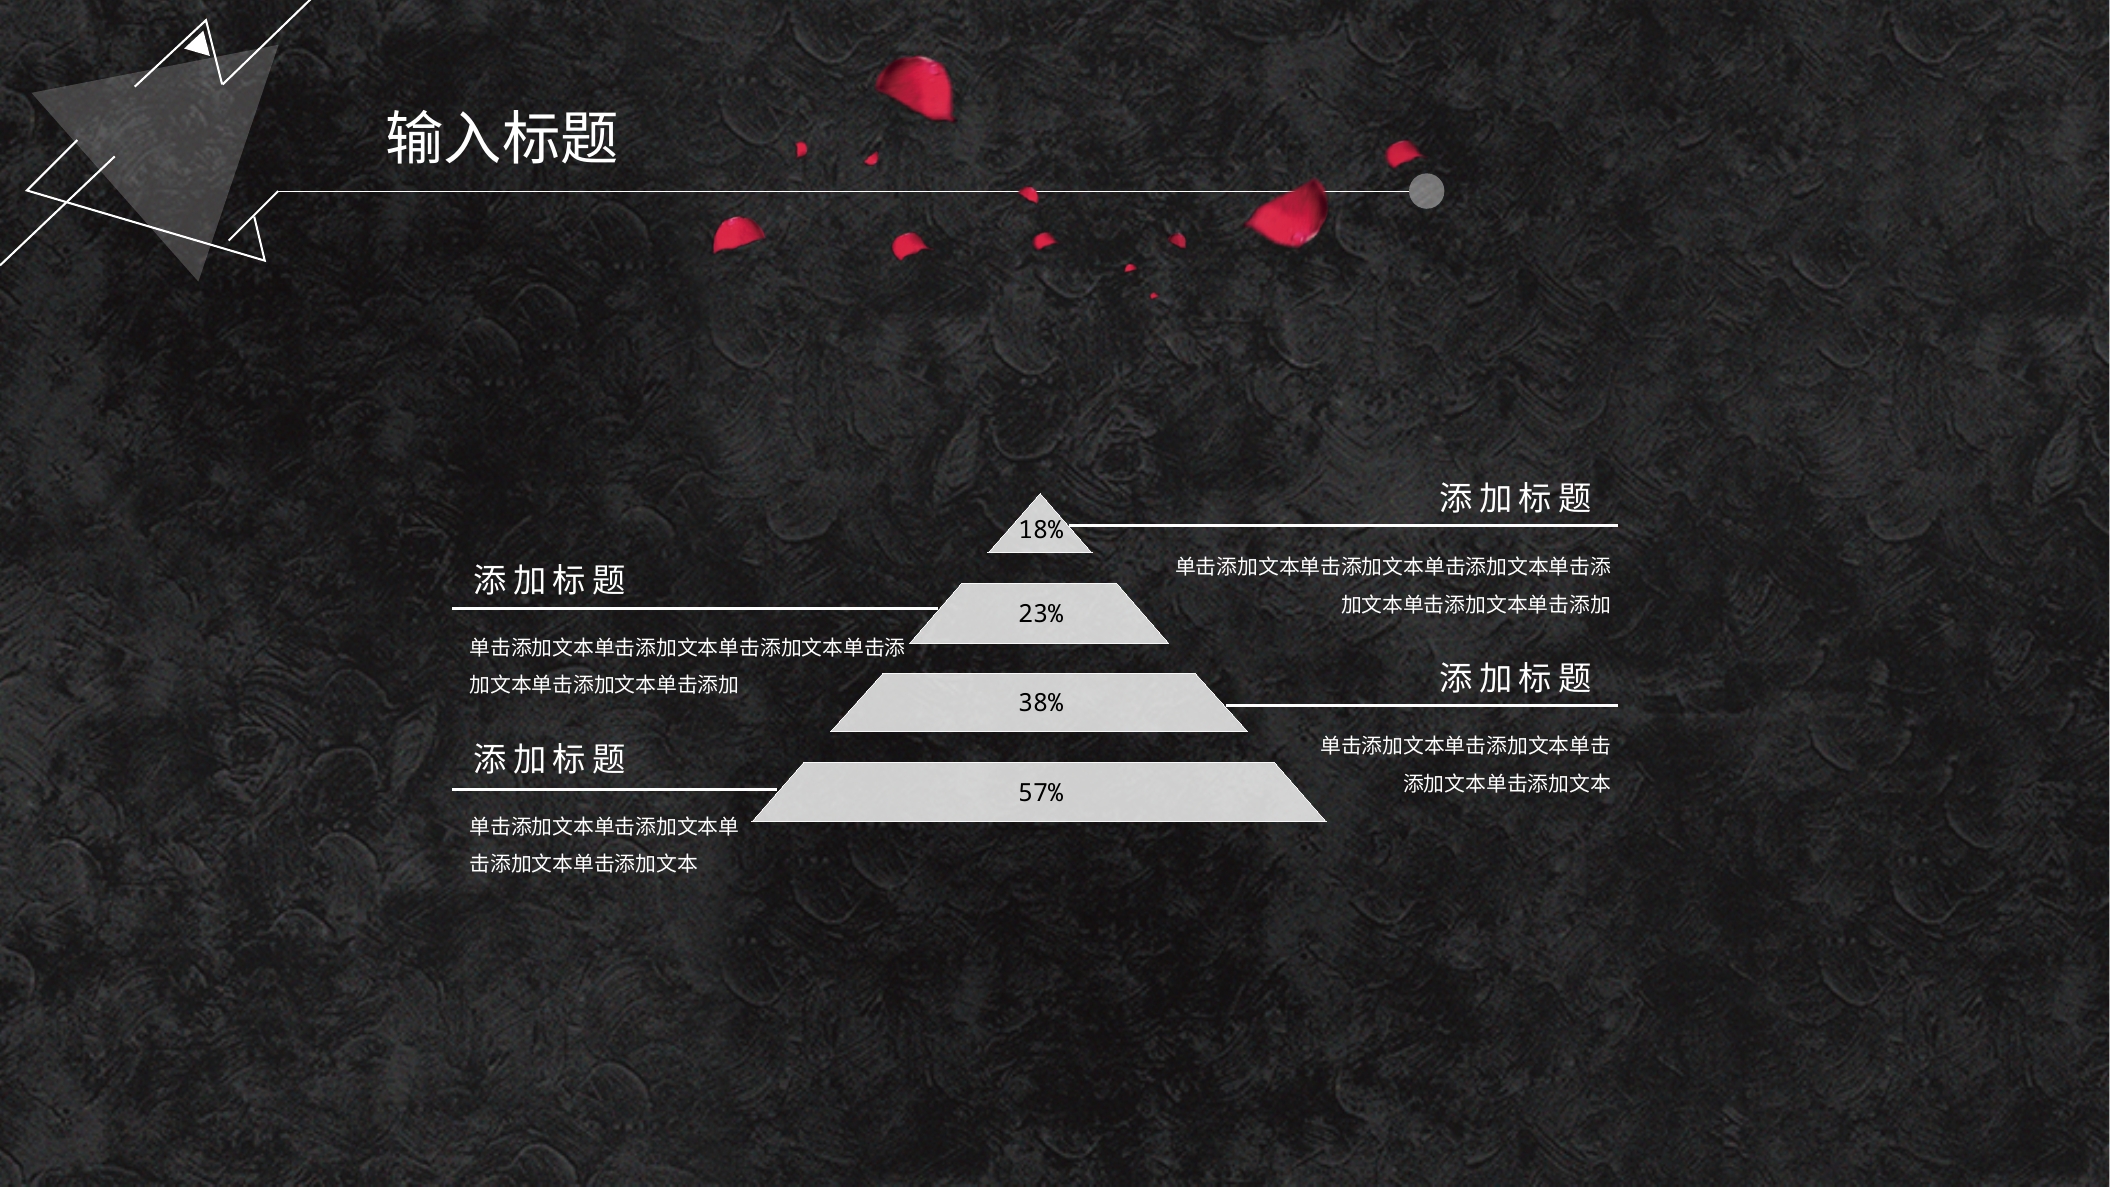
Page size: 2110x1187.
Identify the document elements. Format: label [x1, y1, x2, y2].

text_box [751, 762, 1327, 822]
text_box [987, 493, 1093, 553]
text_box [452, 551, 938, 700]
text_box [1225, 649, 1626, 799]
text_box [0, 0, 1500, 357]
picture [0, 0, 2110, 1187]
text_box [452, 730, 778, 879]
text_box [1068, 470, 1626, 620]
text_box [830, 673, 1248, 732]
text_box [909, 583, 1169, 644]
